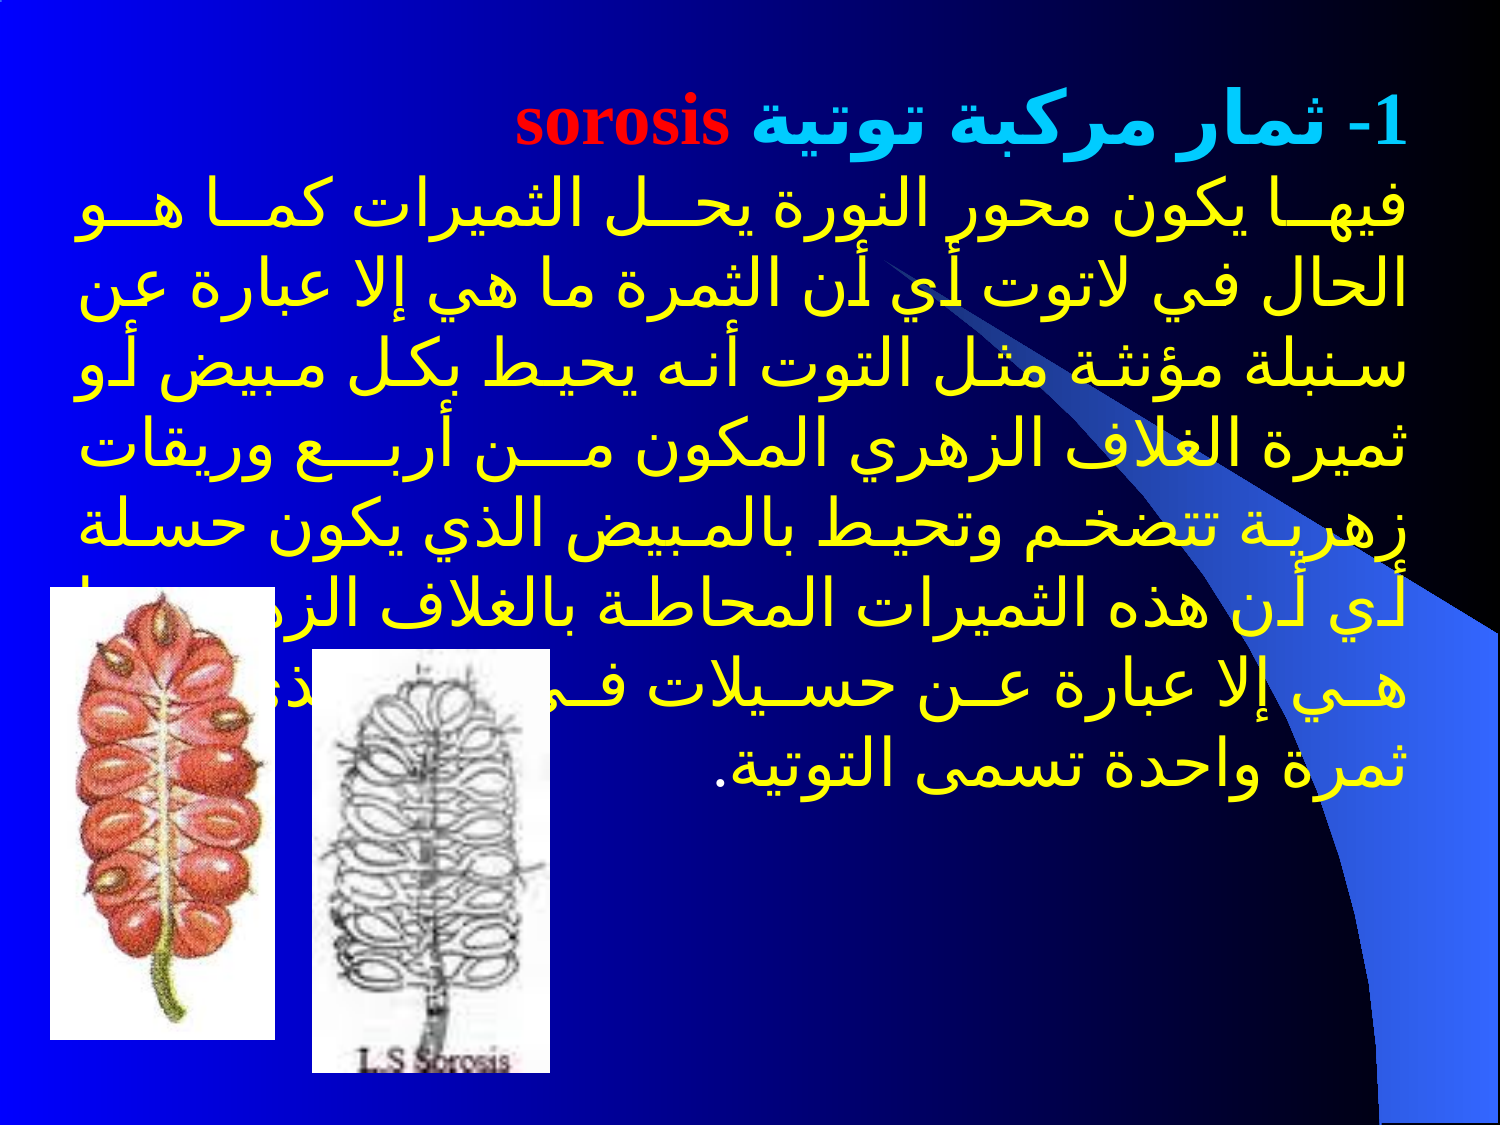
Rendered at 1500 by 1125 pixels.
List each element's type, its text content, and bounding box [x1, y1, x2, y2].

text_box 1- ثمار مركبة توتية sorosis فيها يكون محور النورة يحل الثميرات كما هو الحال في لاتوت أي أن الثمرة ما هي إلا عبارة عن سنبلة مؤنثة مثل التوت أنه يحيط بكل مبيض أو ثميرة الغلاف الزهري المكون من أربع وريقات زهرية تتضخم وتحيط بالمبيض الذي يكون حسلة أي أن هذه الثميرات المحاطة بالغلاف الزهري ما هي إلا عبارة عن حسيلات في نورة الذي يكون ثمرة واحدة تسمى التوتية. [62, 62, 1425, 807]
picture [49, 587, 276, 1040]
picture [312, 649, 551, 1073]
